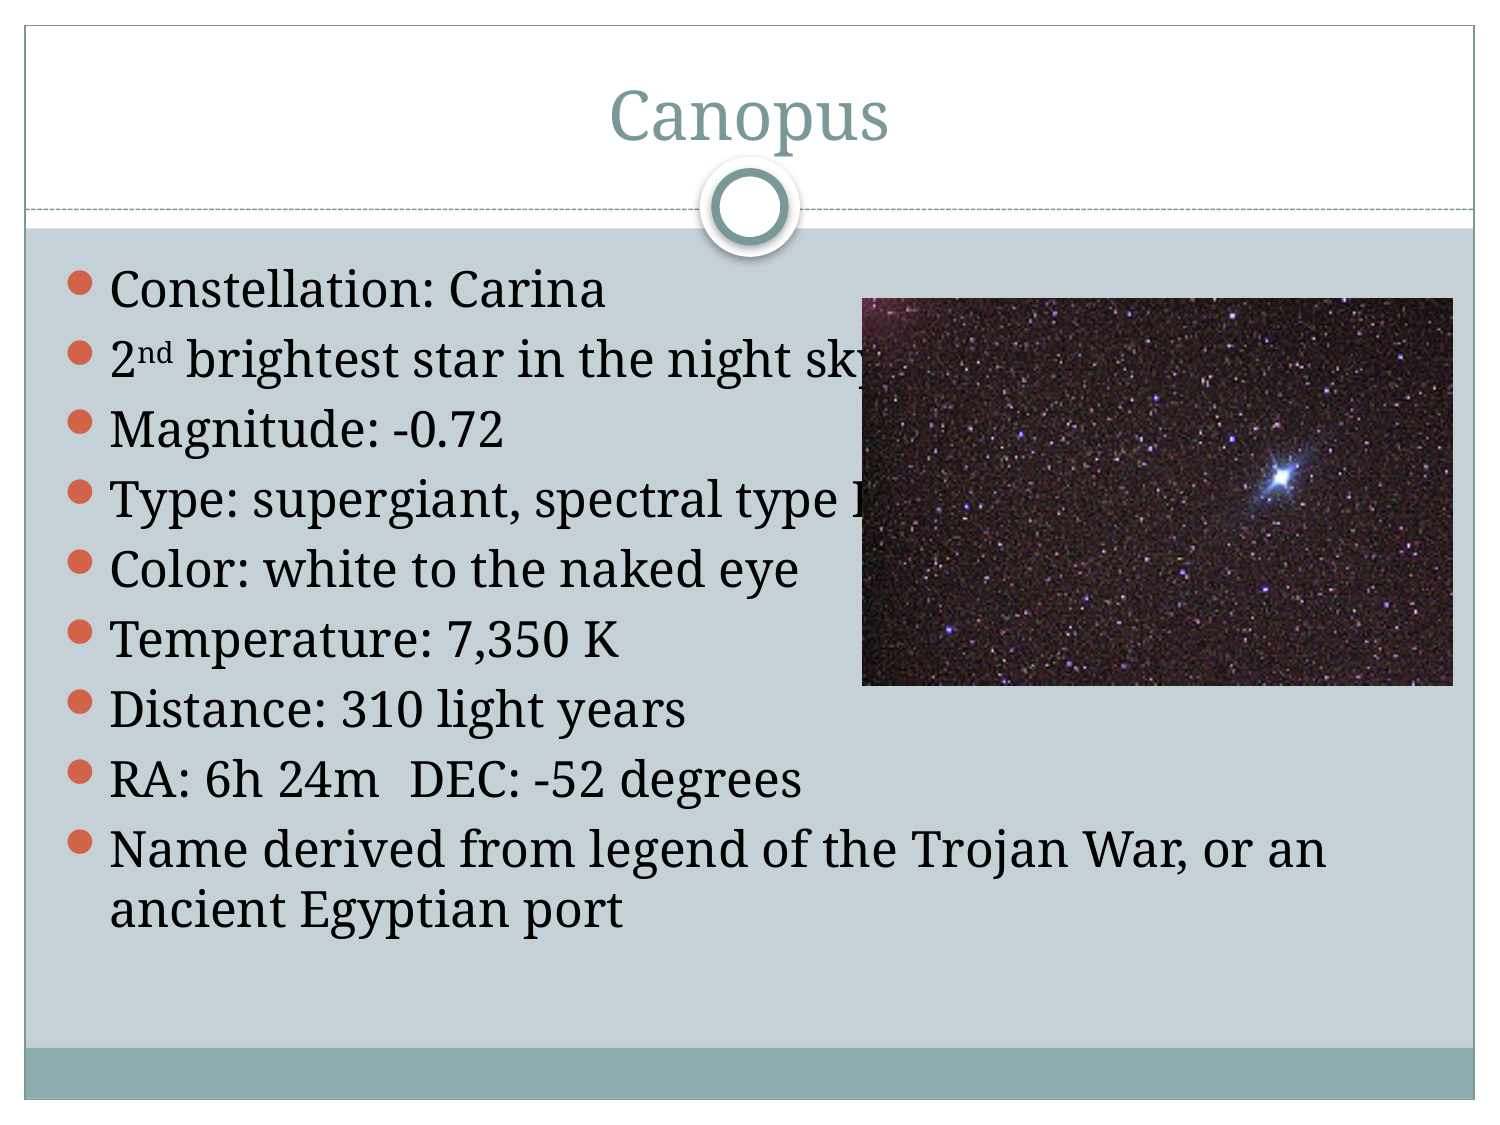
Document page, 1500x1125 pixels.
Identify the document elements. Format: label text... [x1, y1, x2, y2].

picture [862, 297, 1453, 686]
list Constellation: Carina 2nd brightest star in the night sky Magnitude: -0.72 Type: supergiant, spectral type F Color: white to the naked eye Temperature: 7,350 K Distance: 310 light years RA: 6h 24m DEC: -52 degrees Name derived from legend of the Trojan War, or an ancient Egyptian port [49, 250, 1445, 1001]
title Canopus [49, 37, 1450, 162]
